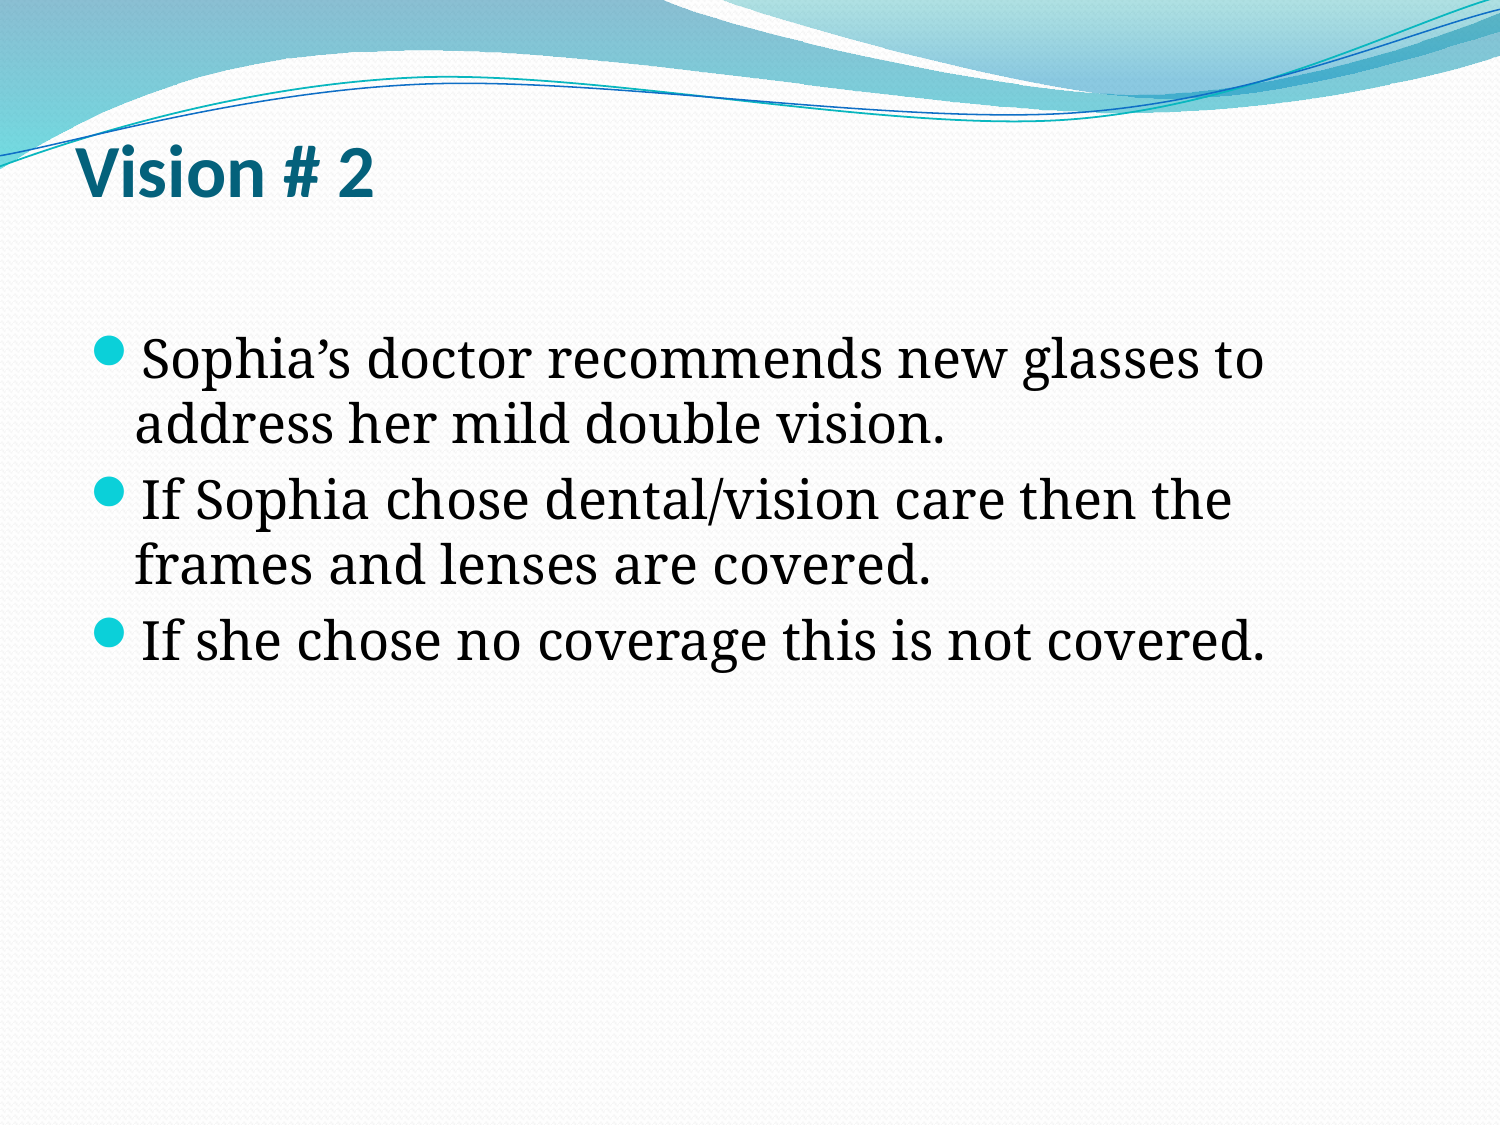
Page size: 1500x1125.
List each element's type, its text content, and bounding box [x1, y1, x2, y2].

title Vision # 2 [75, 115, 1425, 303]
list Sophia’s doctor recommends new glasses to address her mild double vision. If Sophia chose dental/vision care then the frames and lenses are covered. If she chose no coverage this is not covered. [75, 317, 1425, 1038]
